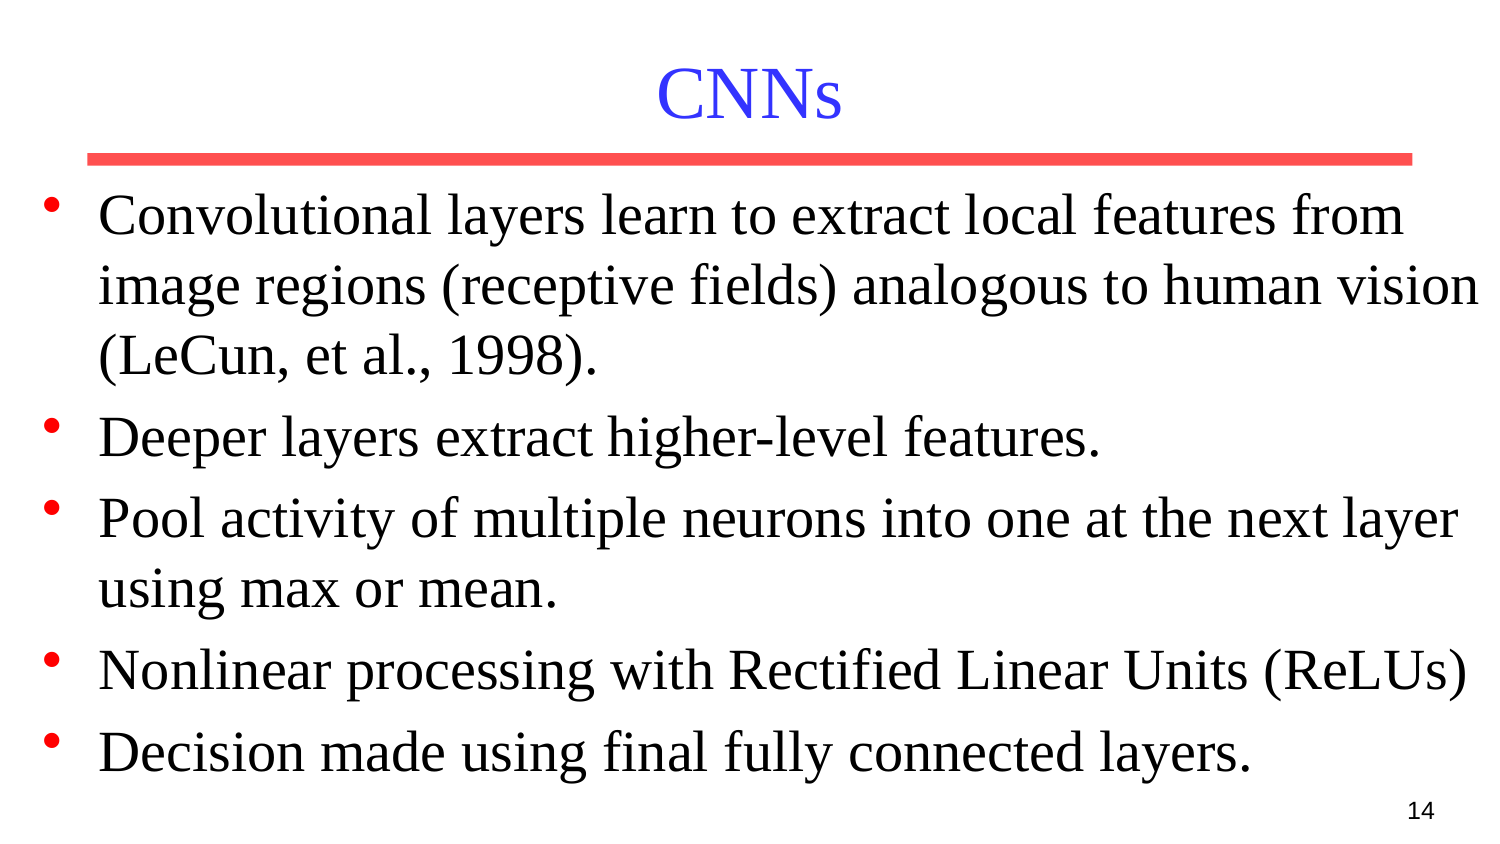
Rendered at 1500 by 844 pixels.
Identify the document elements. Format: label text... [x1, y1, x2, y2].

title CNNs [112, 27, 1388, 151]
slide_number 14 [1137, 787, 1451, 844]
list Convolutional layers learn to extract local features from image regions (receptive fields) analogous to human vision (LeCun, et al., 1998). Deeper layers extract higher-level features. Pool activity of multiple neurons into one at the next layer using max or mean. Nonlinear processing with Rectified Linear Units (ReLUs) Decision made using final fully connected layers. [27, 168, 1500, 746]
